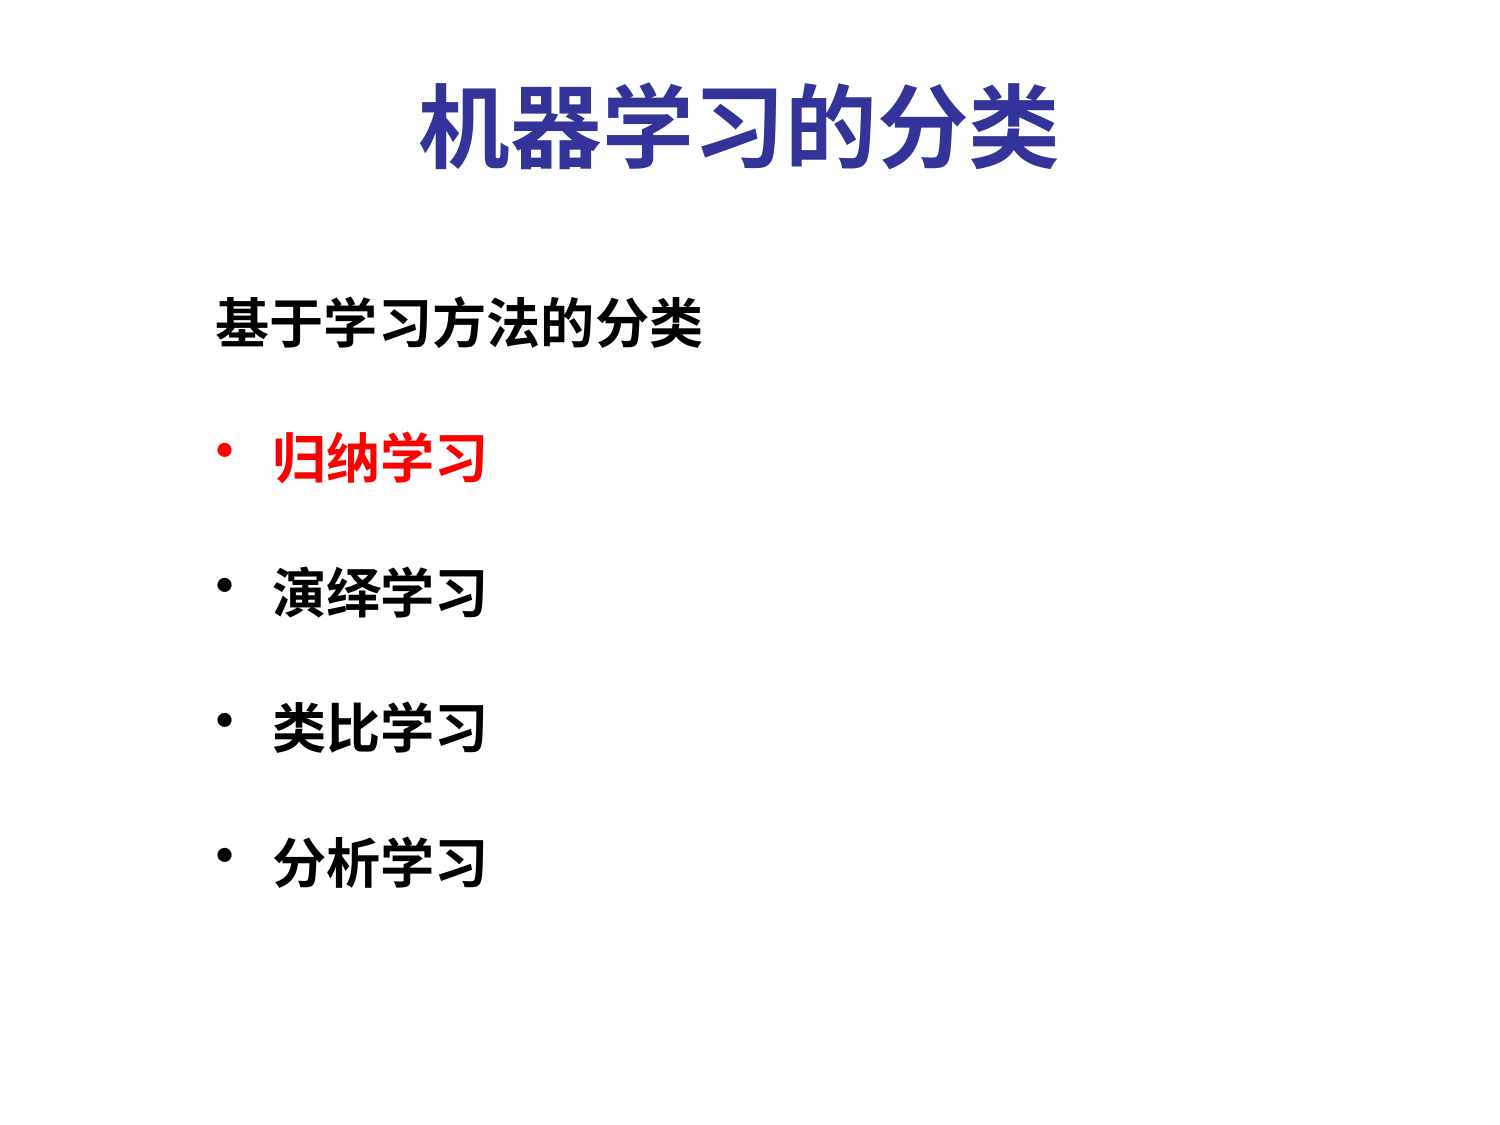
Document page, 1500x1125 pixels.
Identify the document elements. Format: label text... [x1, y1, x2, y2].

title 机器学习的分类 [64, 30, 1415, 219]
list 基于学习方法的分类 归纳学习 演绎学习 类比学习 分析学习 [200, 249, 1323, 970]
